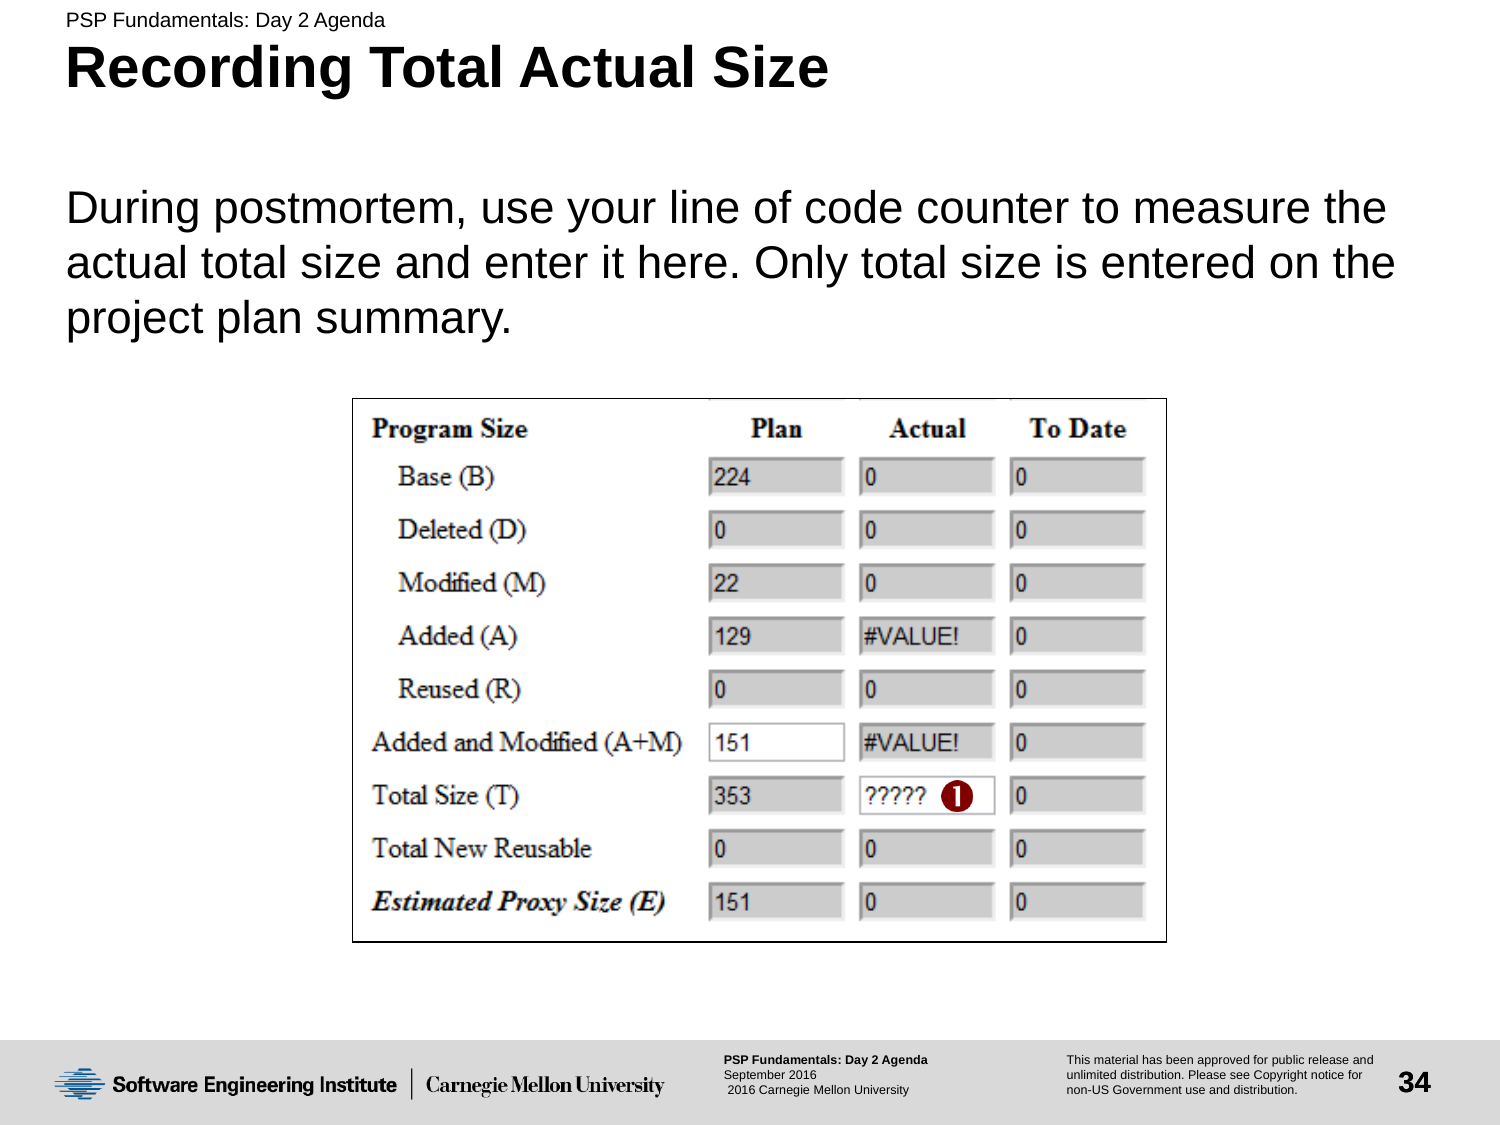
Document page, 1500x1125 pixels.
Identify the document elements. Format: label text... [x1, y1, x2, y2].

picture [46, 1061, 673, 1104]
title Recording Total Actual Size [65, 37, 1430, 148]
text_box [353, 399, 1166, 942]
list During postmortem, use your line of code counter to measure the actual total size and enter it here. Only total size is entered on the project plan summary. [65, 177, 1431, 1000]
